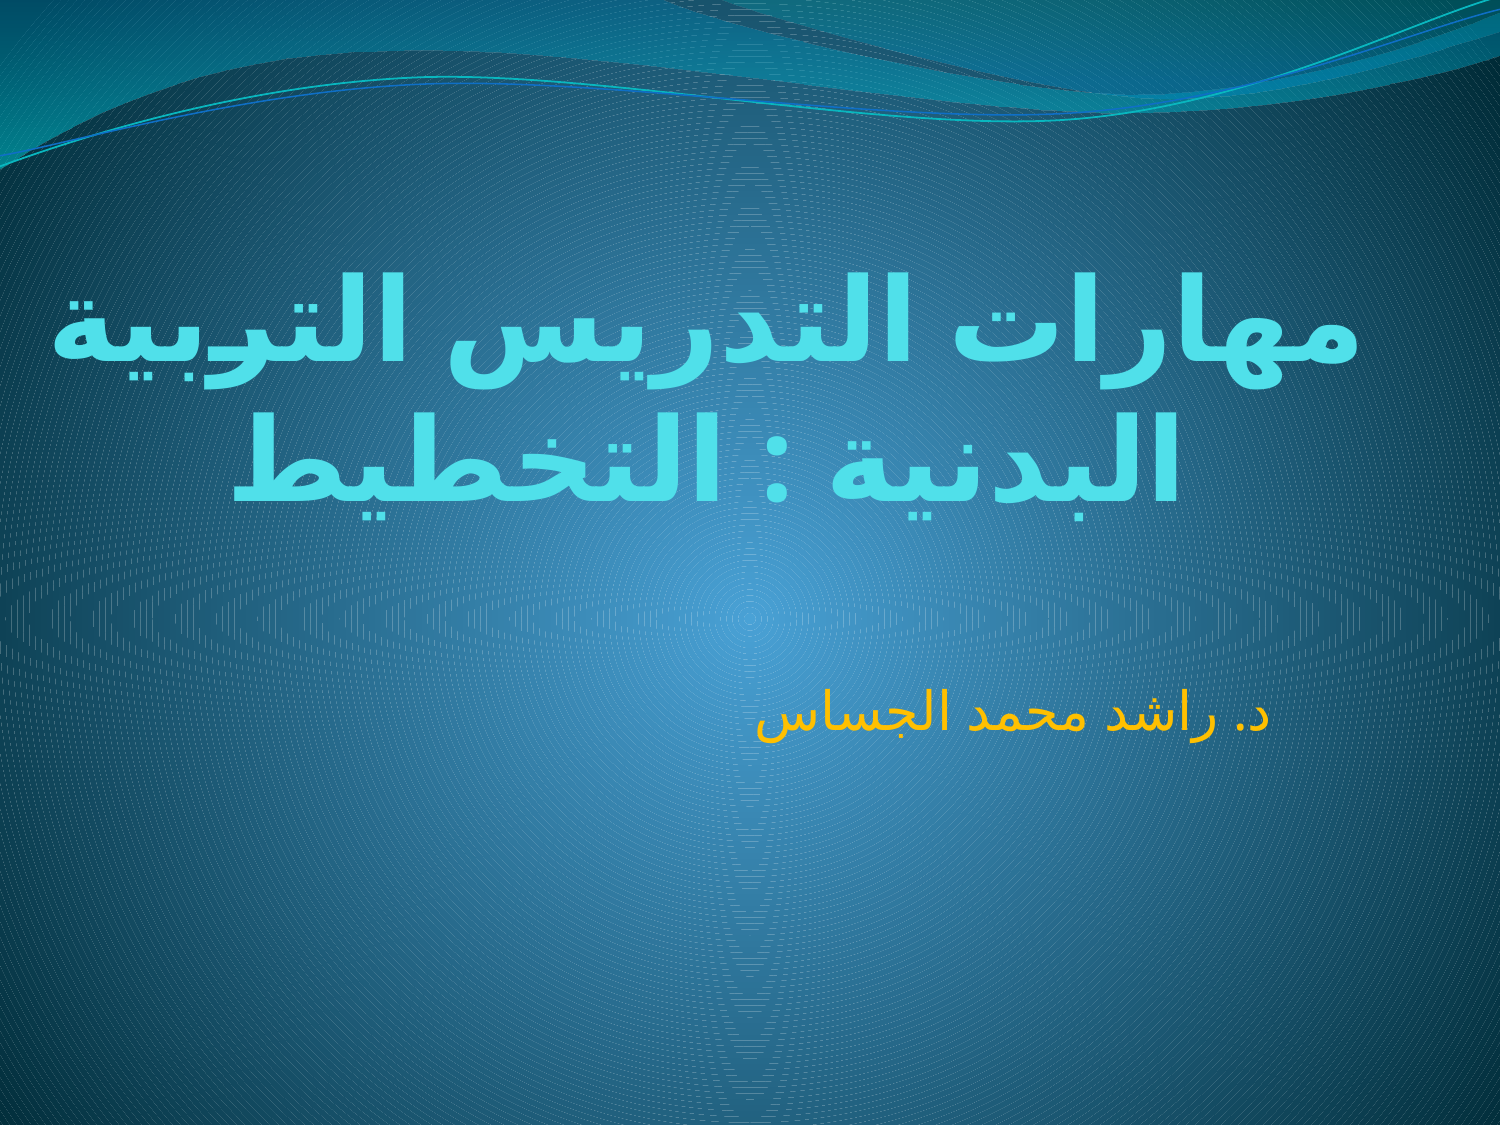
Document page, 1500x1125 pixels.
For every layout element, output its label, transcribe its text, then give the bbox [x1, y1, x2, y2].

title مهارات التدريس التربية البدنية : التخطيط [41, 224, 1376, 525]
subtitle د. راشد محمد الجساس [225, 668, 1275, 787]
